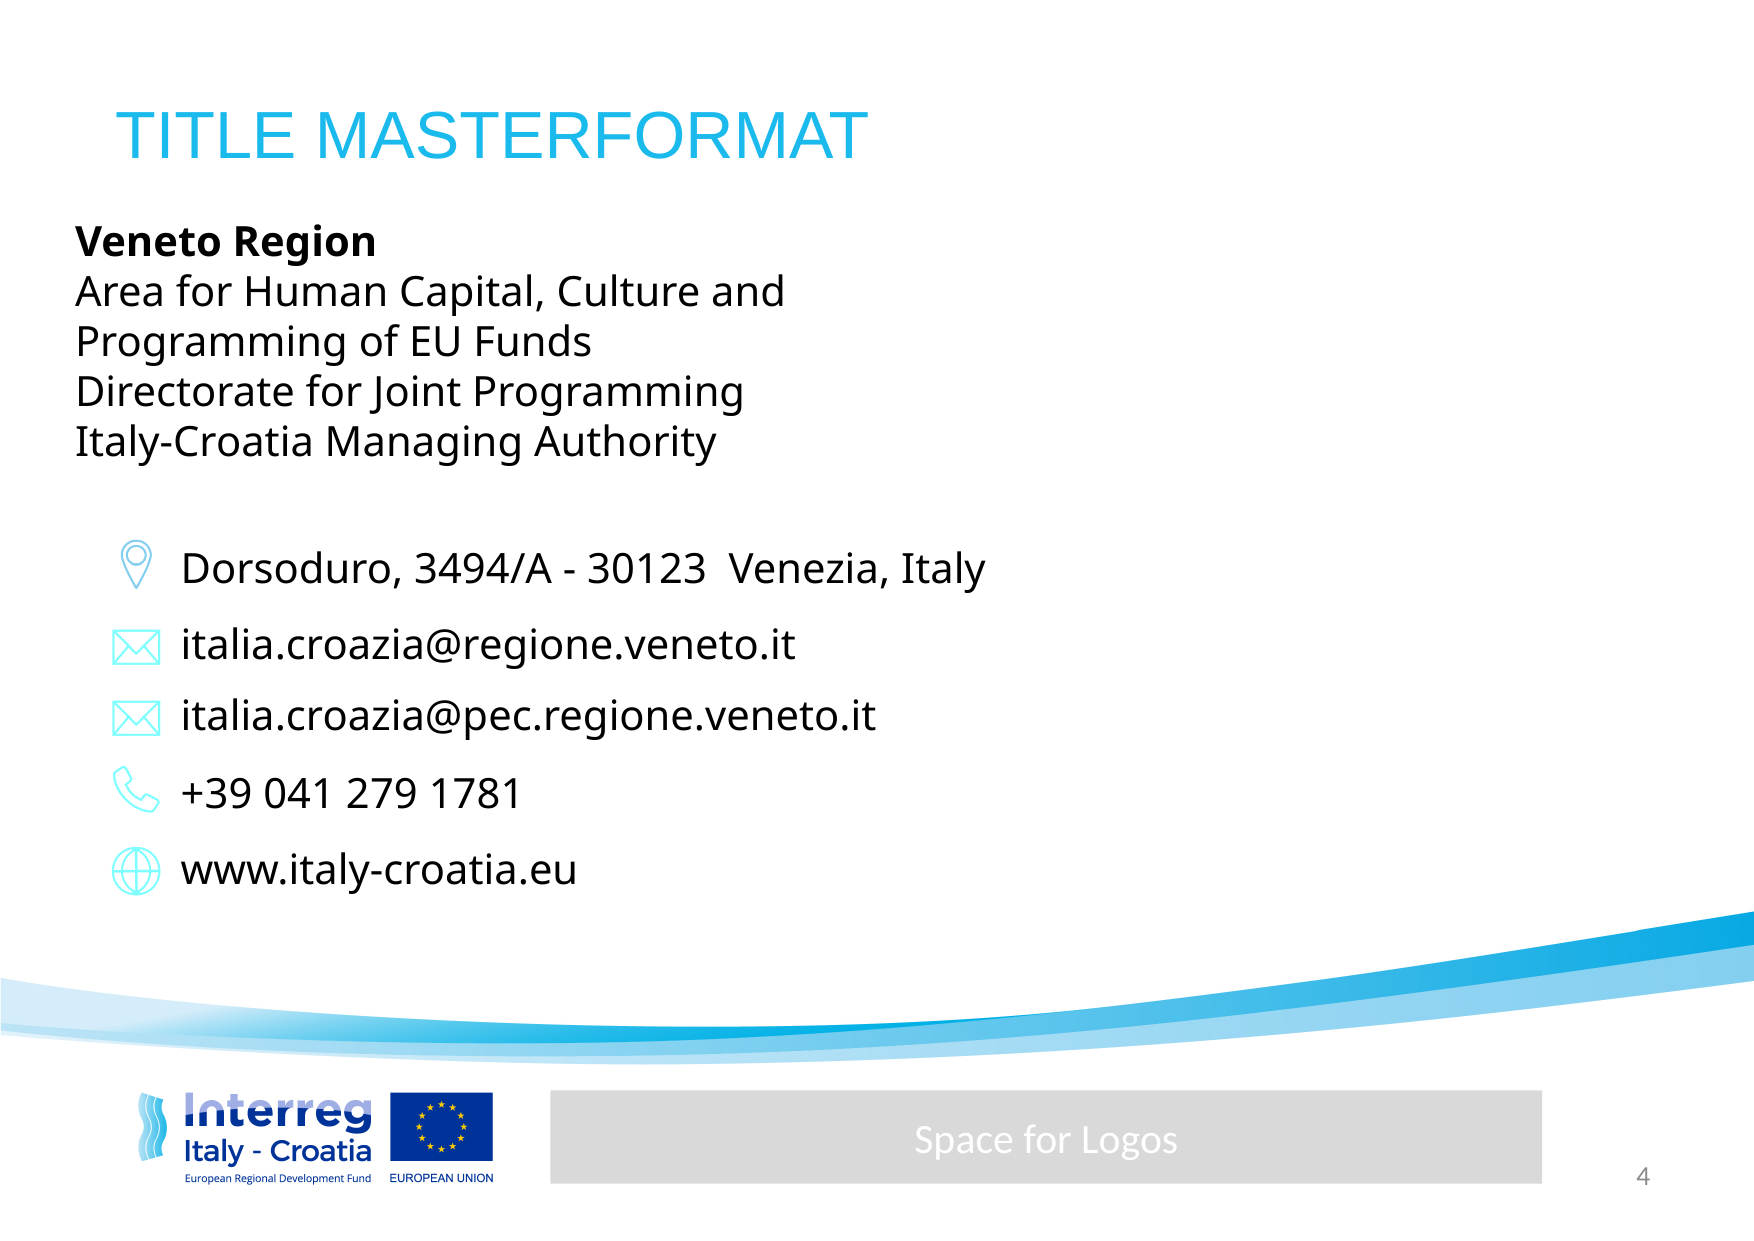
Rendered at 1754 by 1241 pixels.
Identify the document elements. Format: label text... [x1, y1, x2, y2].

text_box www.italy-croatia.eu [165, 835, 1194, 900]
text_box Space for Logos [549, 1089, 1543, 1185]
text_box italia.croazia@pec.regione.veneto.it [165, 681, 1194, 747]
text_box +39 041 279 1781 [165, 759, 1194, 824]
text_box Veneto Region Area for Human Capital, Culture and Programming of EU Funds Directorate for Joint Programming Italy-Croatia Managing Authority [60, 207, 813, 472]
slide_number 4 [1607, 1141, 1666, 1208]
picture [0, 0, 1754, 1241]
text_box TITLE MASTERFORMAT [97, 83, 1656, 181]
text_box italia.croazia@regione.veneto.it [165, 610, 1194, 676]
text_box Dorsoduro, 3494/A - 30123 Venezia, Italy [165, 534, 1194, 600]
